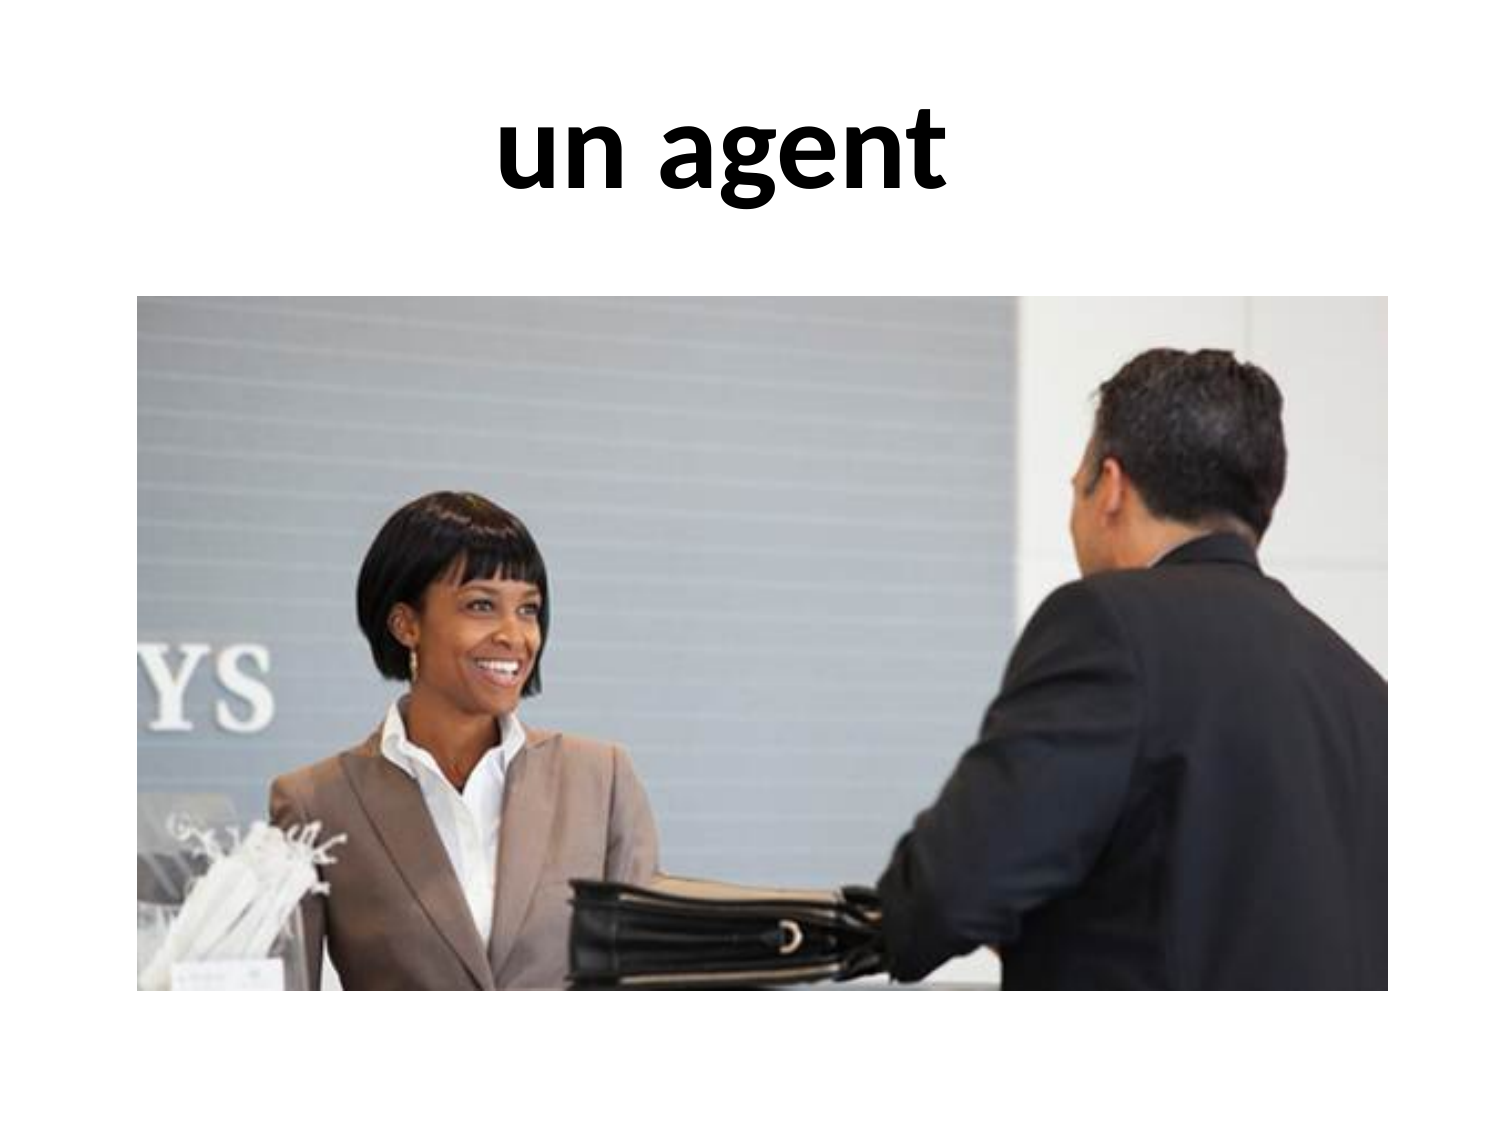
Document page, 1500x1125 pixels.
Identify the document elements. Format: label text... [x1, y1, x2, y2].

title un agent [75, 45, 1425, 233]
picture [137, 296, 1388, 991]
